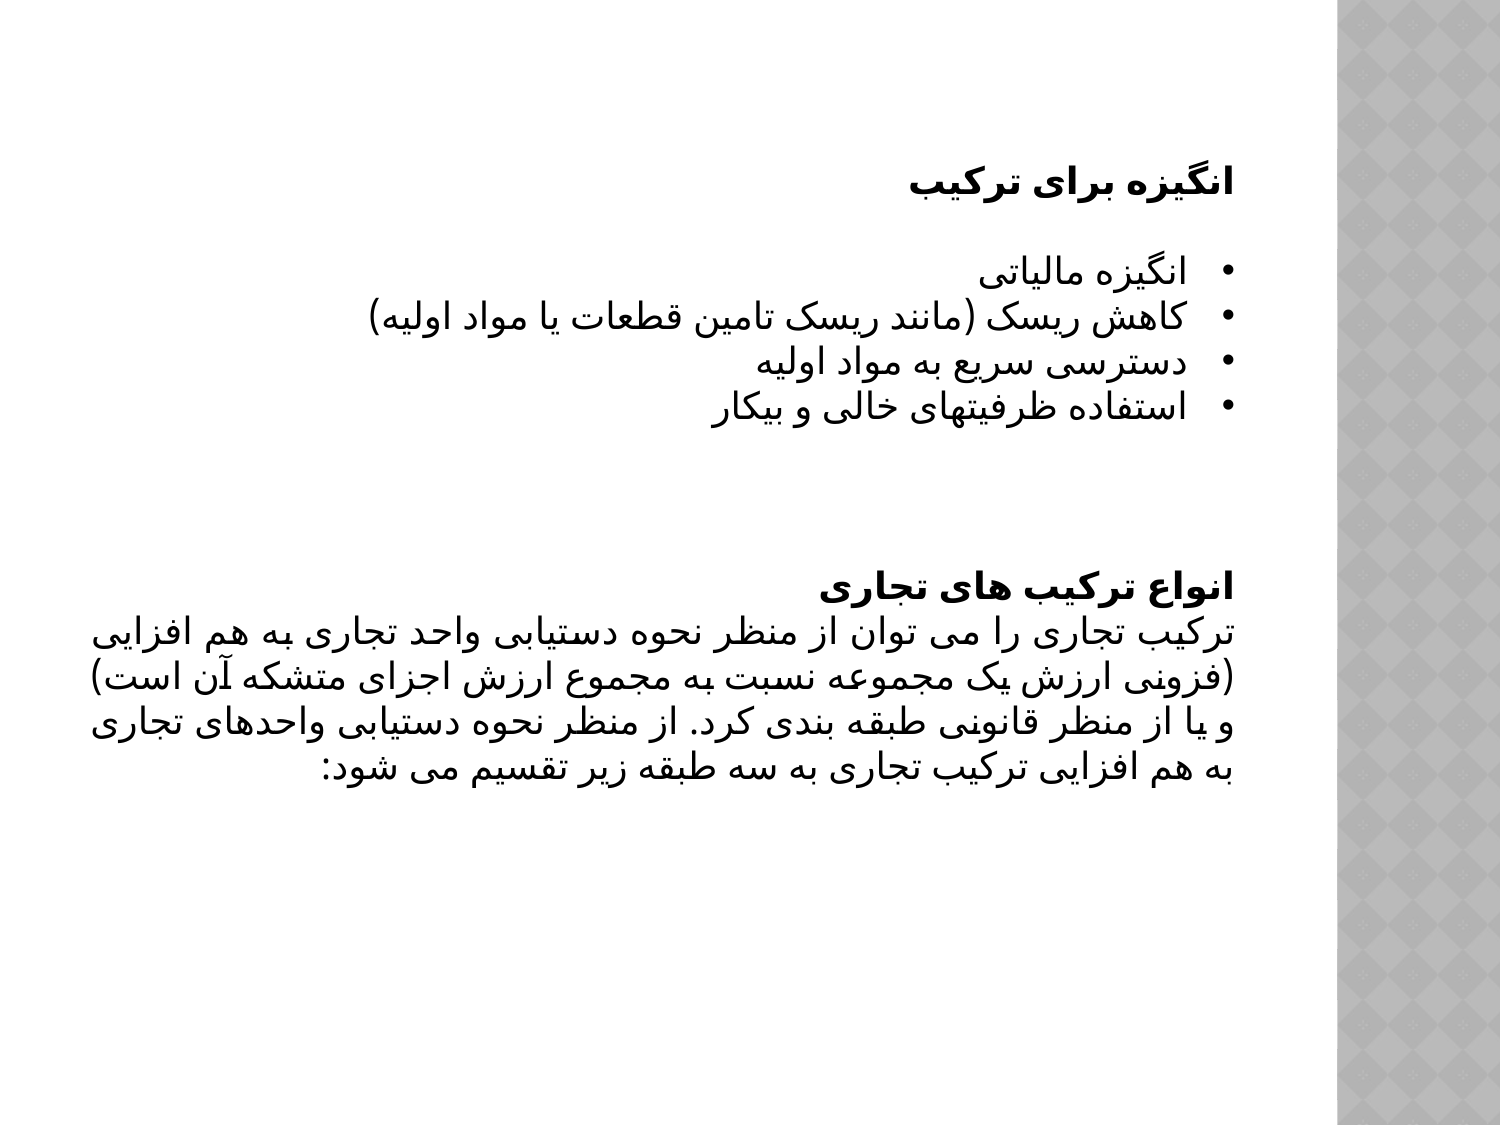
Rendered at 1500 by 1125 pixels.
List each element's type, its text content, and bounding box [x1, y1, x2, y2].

text_box انگیزه برای ترکیب انگیزه مالیاتی کاهش ریسک (مانند ریسک تامین قطعات یا مواد اولیه) دسترسی سریع به مواد اولیه استفاده ظرفیتهای خالی و بیکار انواع ترکیب های تجاری ترکیب تجاری را می توان از منظر نحوه دستیابی واحد تجاری به هم افزایی (فزونی ارزش یک مجموعه نسبت به مجموع ارزش اجزای متشکه آن است) و یا از منظر قانونی طبقه بندی کرد. از منظر نحوه دستیابی واحدهای تجاری به هم افزایی ترکیب تجاری به سه طبقه زیر تقسیم می شود: [75, 149, 1250, 795]
